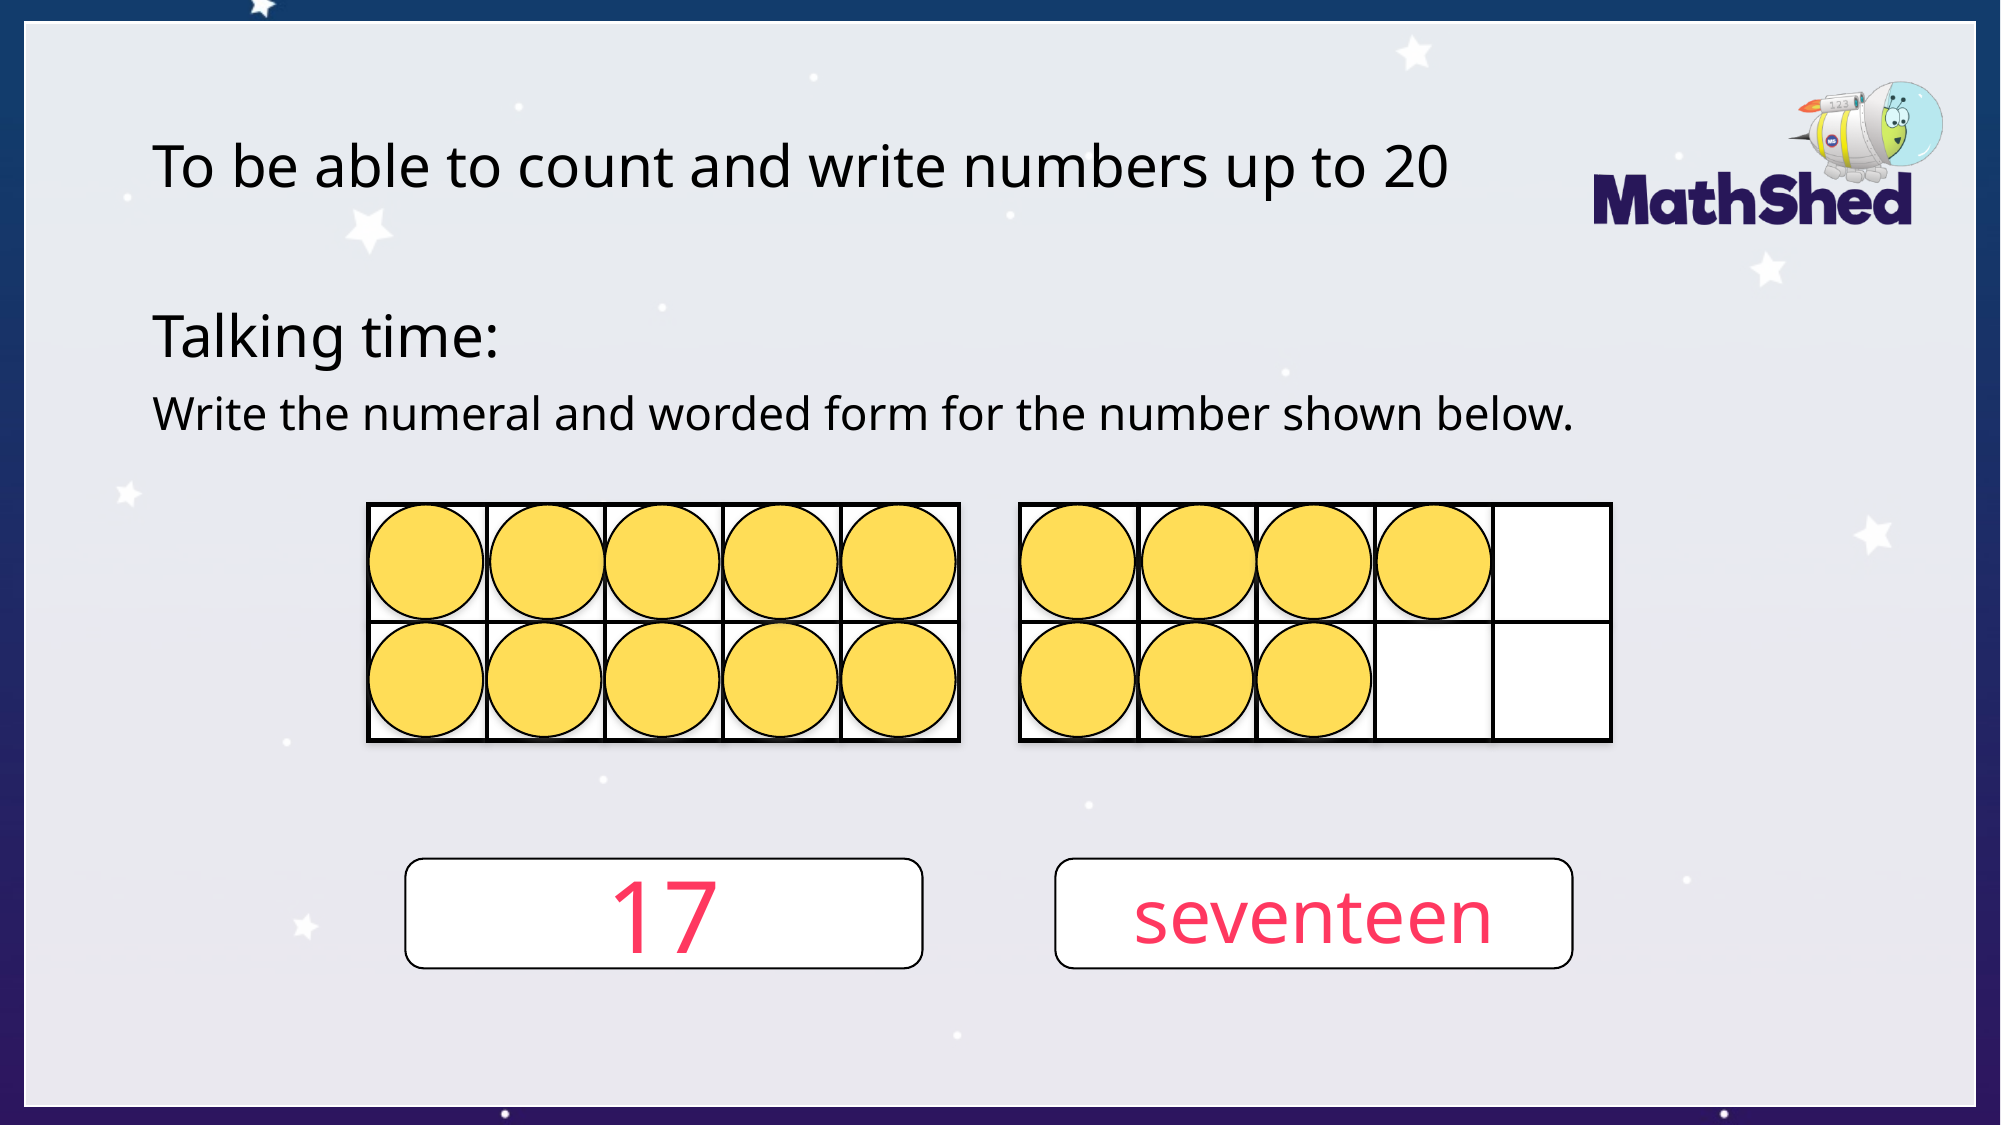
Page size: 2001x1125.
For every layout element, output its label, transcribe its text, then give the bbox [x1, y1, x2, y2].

text_box seventeen [1054, 857, 1574, 970]
text_box [1342, 591, 1371, 622]
text_box [1138, 504, 1191, 551]
text_box [604, 589, 633, 622]
text_box [604, 622, 720, 737]
text_box [841, 504, 956, 620]
text_box [446, 622, 486, 654]
text_box [1020, 622, 1135, 737]
text_box [1256, 622, 1372, 737]
text_box [486, 581, 518, 622]
text_box [368, 706, 406, 741]
text_box [1020, 588, 1048, 622]
list Talking time: Write the numeral and worded form for the number shown below. [137, 299, 1863, 1014]
text_box [368, 504, 417, 542]
text_box [841, 622, 878, 659]
text_box [1097, 622, 1138, 654]
text_box [841, 706, 878, 741]
text_box [486, 622, 525, 660]
text_box [565, 622, 604, 654]
text_box [1020, 504, 1135, 620]
text_box [490, 504, 603, 620]
text_box [1256, 622, 1293, 659]
text_box [682, 712, 719, 741]
text_box [1217, 622, 1256, 654]
text_box [1322, 504, 1374, 538]
text_box [723, 588, 751, 622]
text_box [789, 504, 841, 536]
text_box [682, 622, 723, 654]
text_box [564, 712, 601, 741]
text_box [1138, 622, 1253, 737]
text_box [1020, 504, 1068, 541]
text_box [1493, 622, 1611, 741]
text_box [1493, 504, 1611, 622]
text_box [723, 624, 838, 737]
text_box [486, 504, 538, 549]
text_box [1374, 584, 1404, 622]
text_box [1256, 591, 1284, 622]
text_box [486, 622, 602, 737]
text_box [604, 622, 642, 661]
text_box [800, 712, 837, 741]
text_box [576, 598, 601, 622]
text_box [434, 504, 486, 536]
text_box [1020, 706, 1057, 741]
text_box 17 [404, 857, 924, 970]
text_box [809, 594, 837, 622]
text_box [1142, 504, 1255, 620]
title To be able to count and write numbers up to 20 [137, 59, 1578, 278]
text_box [1374, 504, 1424, 546]
text_box [841, 588, 869, 622]
text_box [1256, 504, 1372, 620]
text_box [1138, 706, 1175, 741]
text_box [556, 504, 604, 531]
text_box [1376, 504, 1492, 620]
text_box [1086, 504, 1138, 536]
text_box [368, 622, 483, 737]
text_box [368, 622, 405, 660]
text_box [1256, 706, 1293, 741]
text_box [723, 504, 771, 541]
text_box [1215, 712, 1252, 741]
text_box [1020, 622, 1057, 659]
text_box [1208, 504, 1256, 528]
text_box [1442, 504, 1493, 535]
text_box [454, 595, 483, 622]
text_box [1333, 709, 1371, 741]
text_box [604, 504, 653, 541]
text_box [486, 704, 524, 741]
picture [0, 0, 2001, 1125]
text_box [691, 594, 719, 622]
text_box [1106, 594, 1134, 622]
text_box [1138, 622, 1177, 659]
text_box [723, 504, 838, 620]
text_box [1333, 622, 1374, 656]
text_box [1138, 579, 1171, 622]
text_box [918, 622, 960, 741]
text_box [368, 504, 484, 620]
text_box [671, 504, 723, 536]
text_box [604, 504, 720, 620]
text_box [1374, 622, 1489, 741]
text_box [1097, 712, 1134, 741]
text_box [1462, 596, 1489, 622]
text_box [723, 706, 760, 741]
text_box [1228, 602, 1252, 622]
text_box [800, 622, 837, 654]
text_box [368, 588, 397, 622]
text_box [446, 713, 483, 741]
text_box [723, 622, 760, 659]
text_box [1256, 504, 1304, 538]
text_box [604, 704, 642, 741]
text_box [907, 504, 960, 622]
text_box [841, 622, 956, 737]
text_box [841, 504, 889, 541]
